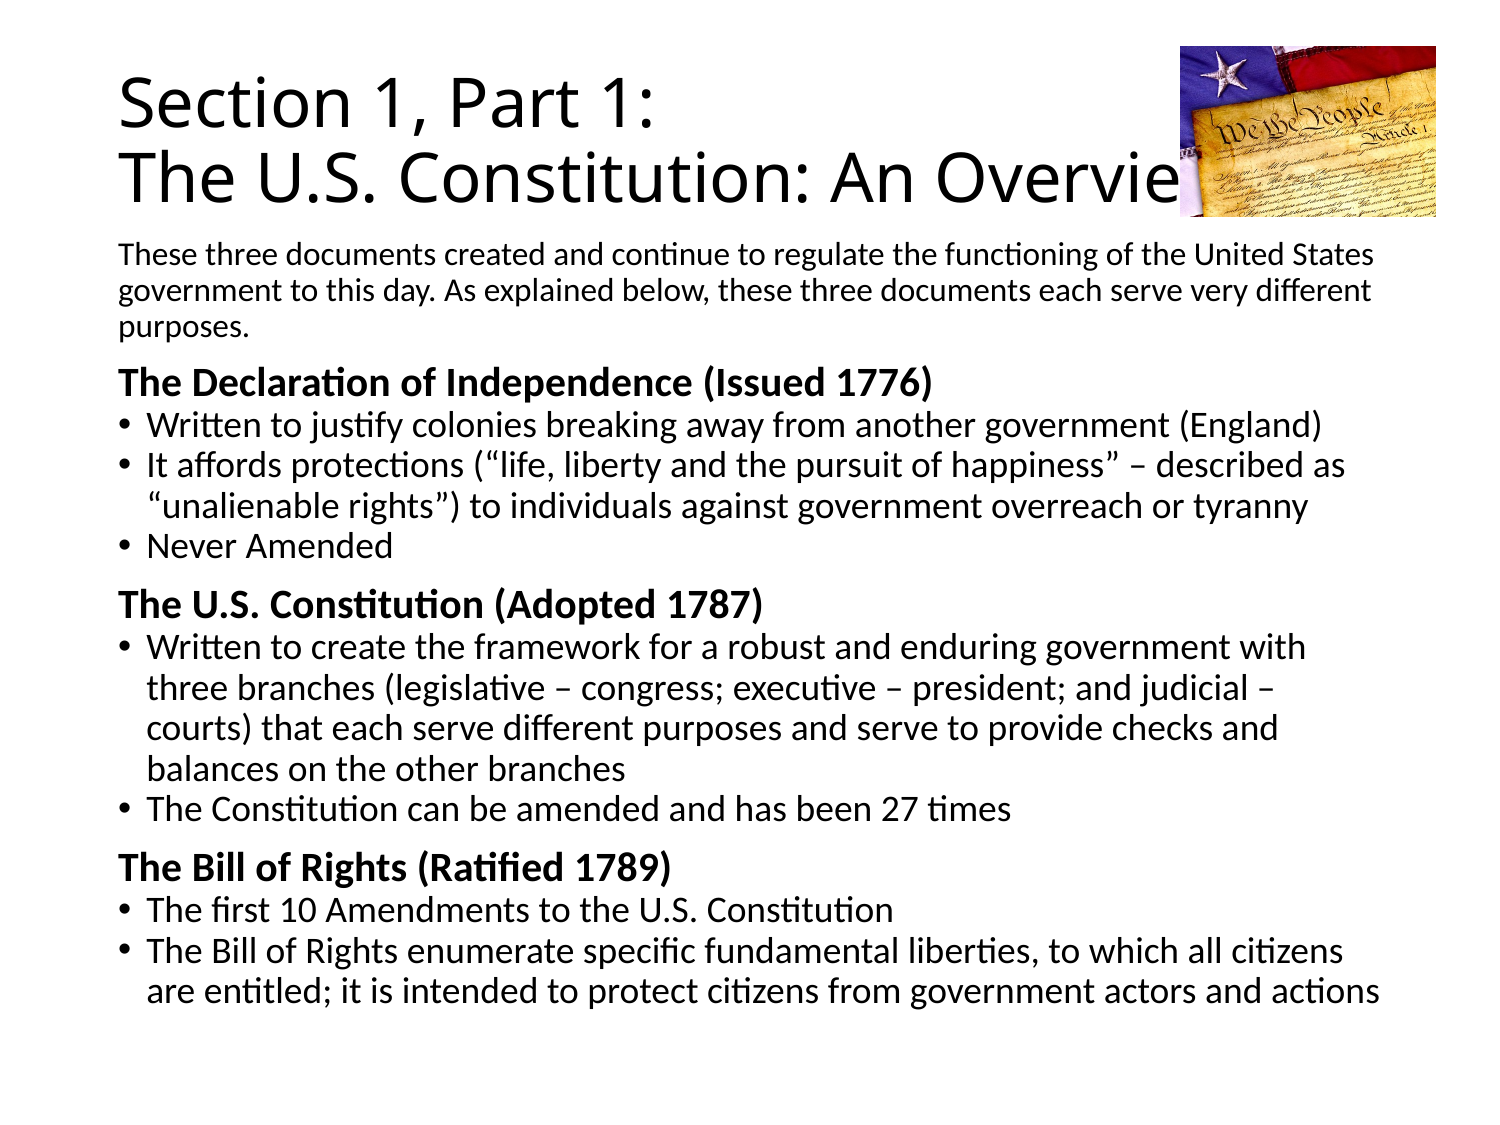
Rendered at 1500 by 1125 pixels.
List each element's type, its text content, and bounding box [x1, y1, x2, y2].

picture [1180, 46, 1436, 217]
list These three documents created and continue to regulate the functioning of the United States government to this day. As explained below, these three documents each serve very different purposes. The Declaration of Independence (Issued 1776) Written to justify colonies breaking away from another government (England) It affords protections (“life, liberty and the pursuit of happiness” – described as “unalienable rights”) to individuals against government overreach or tyranny Never Amended The U.S. Constitution (Adopted 1787) Written to create the framework for a robust and enduring government with three branches (legislative – congress; executive – president; and judicial – courts) that each serve different purposes and serve to provide checks and balances on the other branches The Constitution can be amended and has been 27 times The Bill of Rights (Ratified 1789) The first 10 Amendments to the U.S. Constitution The Bill of Rights enumerate specific fundamental liberties, to which all citizens are entitled; it is intended to protect citizens from government actors and actions [102, 228, 1398, 944]
title Section 1, Part 1: The U.S. Constitution: An Overview [102, 33, 1398, 228]
